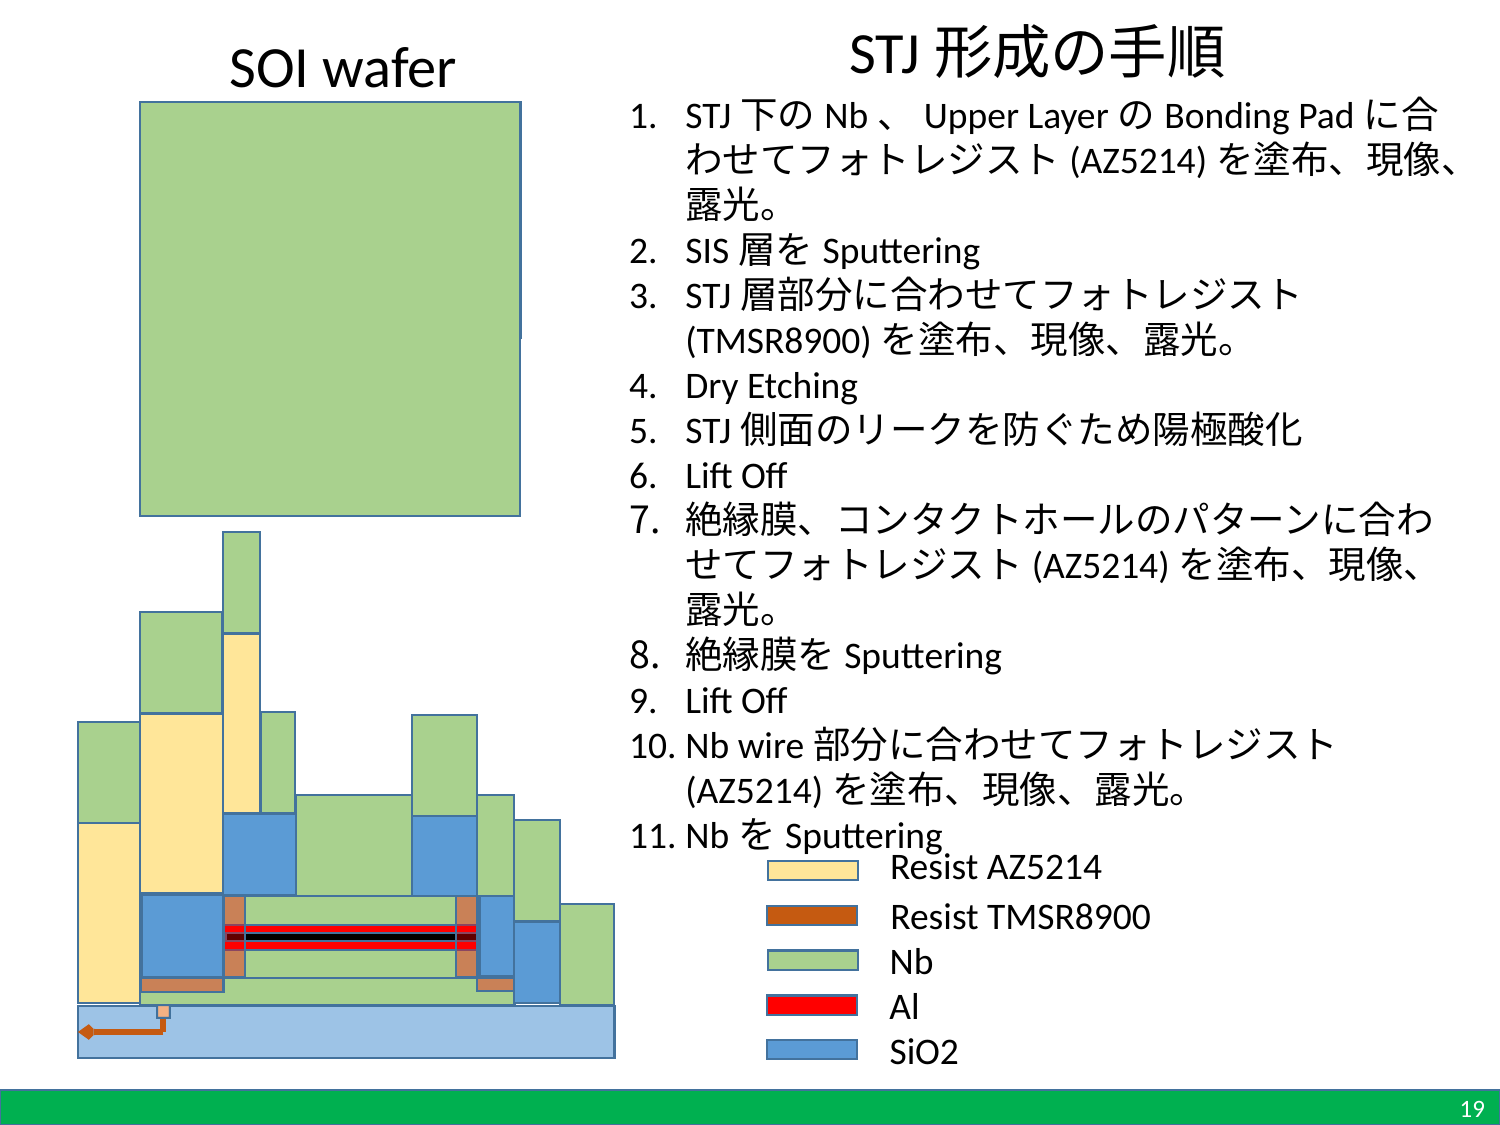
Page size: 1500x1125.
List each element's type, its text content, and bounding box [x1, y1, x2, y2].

text_box [77, 721, 141, 824]
text_box [766, 905, 858, 926]
text_box [141, 894, 224, 978]
text_box [141, 977, 225, 993]
text_box [246, 926, 455, 932]
text_box [246, 896, 455, 926]
text_box [559, 903, 615, 1006]
text_box Resist AZ5214 [875, 834, 1118, 885]
text_box [139, 611, 224, 714]
text_box [77, 1005, 616, 1059]
text_box [478, 897, 513, 977]
text_box [295, 794, 413, 897]
text_box [139, 714, 224, 894]
text_box [476, 977, 513, 992]
text_box [222, 814, 295, 896]
text_box [767, 949, 859, 971]
text_box [766, 1039, 858, 1060]
text_box [246, 932, 455, 942]
text_box [225, 951, 455, 979]
text_box [0, 1089, 1162, 1125]
text_box [222, 531, 261, 634]
text_box Nb [874, 929, 949, 990]
text_box [139, 101, 521, 517]
text_box [139, 979, 516, 1006]
text_box Al [874, 974, 935, 1019]
text_box [222, 634, 261, 814]
text_box [411, 714, 478, 817]
text_box [77, 824, 141, 1004]
text_box SiO2 [874, 1019, 975, 1080]
text_box [513, 922, 559, 1004]
text_box [513, 819, 561, 922]
text_box [767, 860, 859, 881]
text_box [413, 817, 476, 897]
text_box [476, 794, 515, 897]
text_box [224, 896, 246, 978]
text_box [455, 897, 478, 979]
text_box [246, 942, 455, 951]
picture [156, 1004, 171, 1019]
slide_number 19 [1162, 1077, 1500, 1125]
text_box STJ形成の手順 [642, 7, 1433, 83]
text_box STJ下のNb、Upper LayerのBonding Padに合わせてフォトレジスト(AZ5214)を塗布、現像、露光。 SIS層をSputtering STJ層部分に合わせてフォトレジスト(TMSR8900)を塗布、現像、露光。 Dry Etching STJ側面のリークを防ぐため陽極酸化 Lift Off 絶縁膜、コンタクトホールのパターンに合わせてフォトレジスト(AZ5214)を塗布、現像、露光。 絶縁膜をSputtering Lift Off Nb wire部分に合わせてフォトレジスト(AZ5214)を塗布、現像、露光。 NbをSputtering [614, 83, 1478, 863]
text_box [766, 994, 858, 1016]
text_box Resist TMSR8900 [875, 885, 1167, 945]
text_box [260, 711, 296, 814]
text_box SOI wafer [214, 21, 478, 101]
